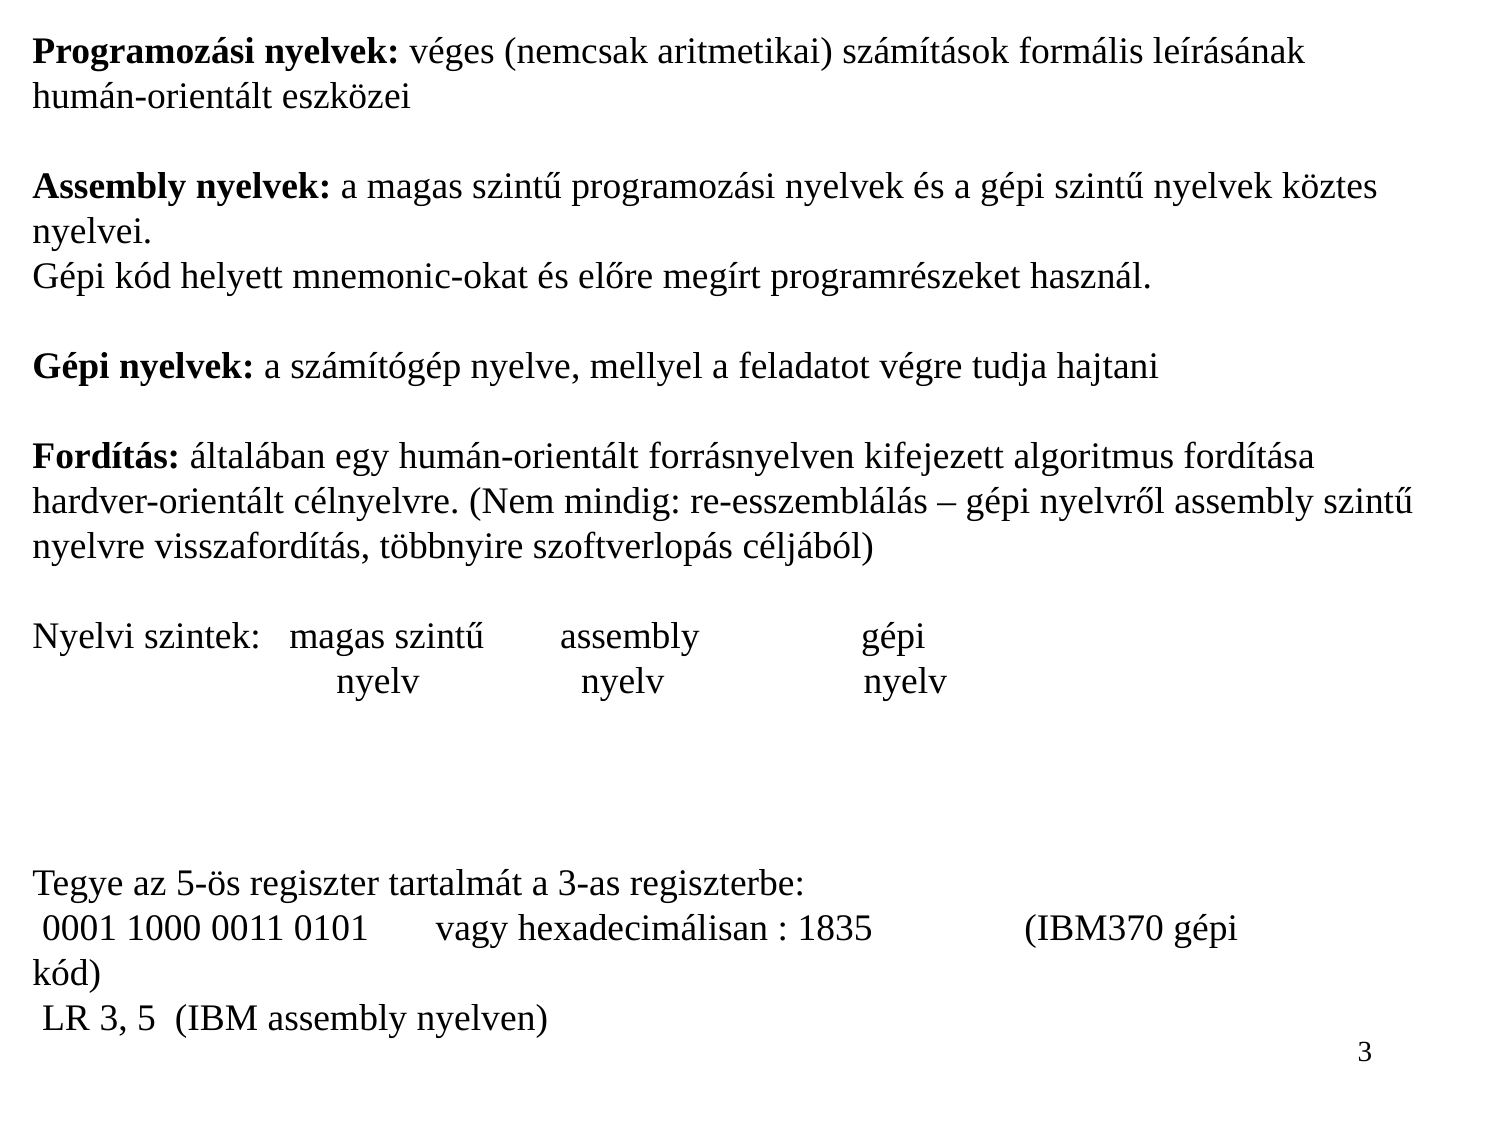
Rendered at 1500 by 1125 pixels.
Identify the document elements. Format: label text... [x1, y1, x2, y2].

text_box Tegye az 5-ös regiszter tartalmát a 3-as regiszterbe: 0001 1000 0011 0101 vagy hexadecimálisan : 1835 (IBM370 gépi kód) LR 3, 5 (IBM assembly nyelven) [17, 850, 1329, 1106]
slide_number 3 [1329, 1025, 1388, 1100]
text_box Programozási nyelvek: véges (nemcsak aritmetikai) számítások formális leírásának humán-orientált eszközei Assembly nyelvek: a magas szintű programozási nyelvek és a gépi szintű nyelvek köztes nyelvei. Gépi kód helyett mnemonic-okat és előre megírt programrészeket használ. Gépi nyelvek: a számítógép nyelve, mellyel a feladatot végre tudja hajtani Fordítás: általában egy humán-orientált forrásnyelven kifejezett algoritmus fordítása hardver-orientált célnyelvre. (Nem mindig: re-esszemblálás – gépi nyelvről assembly szintű nyelvre visszafordítás, többnyire szoftverlopás céljából) Nyelvi szintek: magas szintű assembly gépi nyelv nyelv nyelv [17, 18, 1500, 814]
